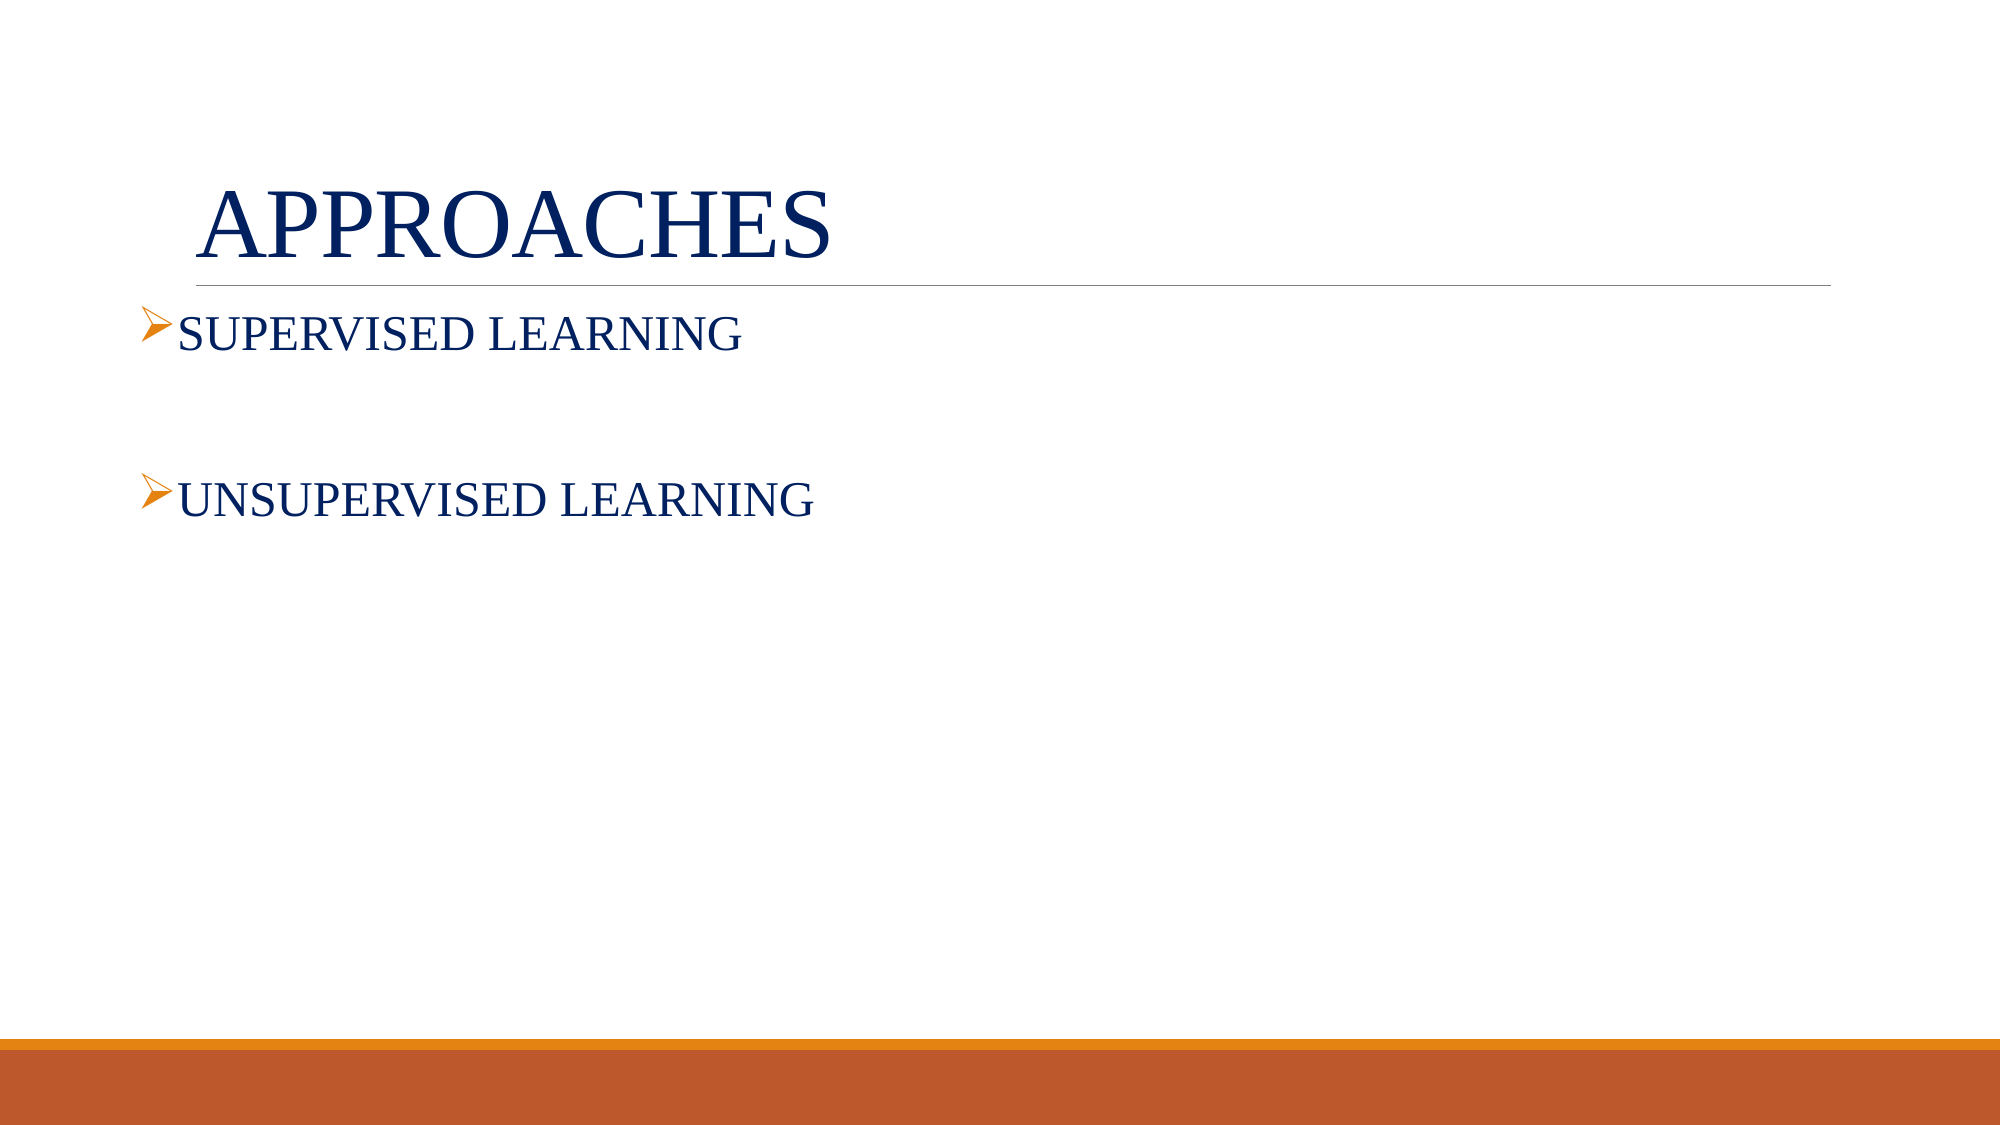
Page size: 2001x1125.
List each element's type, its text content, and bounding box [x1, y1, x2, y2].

title APPROACHES [180, 47, 1830, 285]
list SUPERVISED LEARNING UNSUPERVISED LEARNING [137, 299, 1863, 1046]
